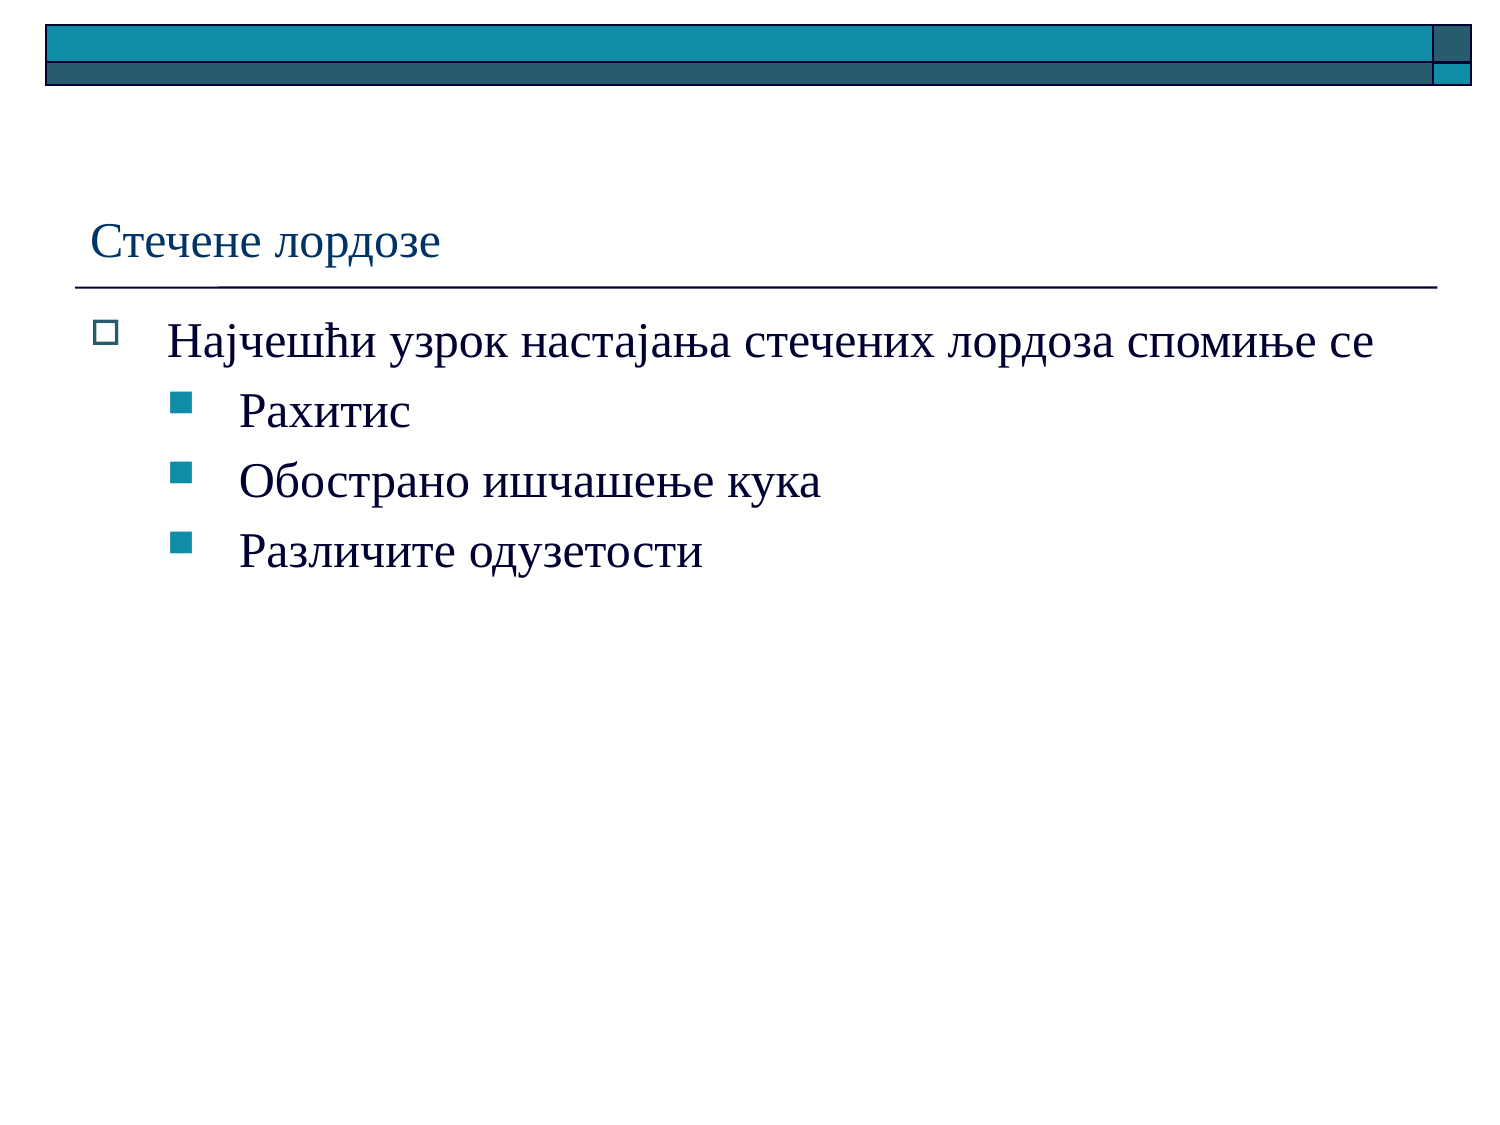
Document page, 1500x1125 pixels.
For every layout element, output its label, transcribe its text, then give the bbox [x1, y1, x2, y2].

list Најчешћи узрок настајања стечених лордоза спомиње се Рахитис Обострано ишчашење кука Различите одузетости [75, 299, 1425, 1006]
title Стечене лордозе [75, 87, 1425, 275]
